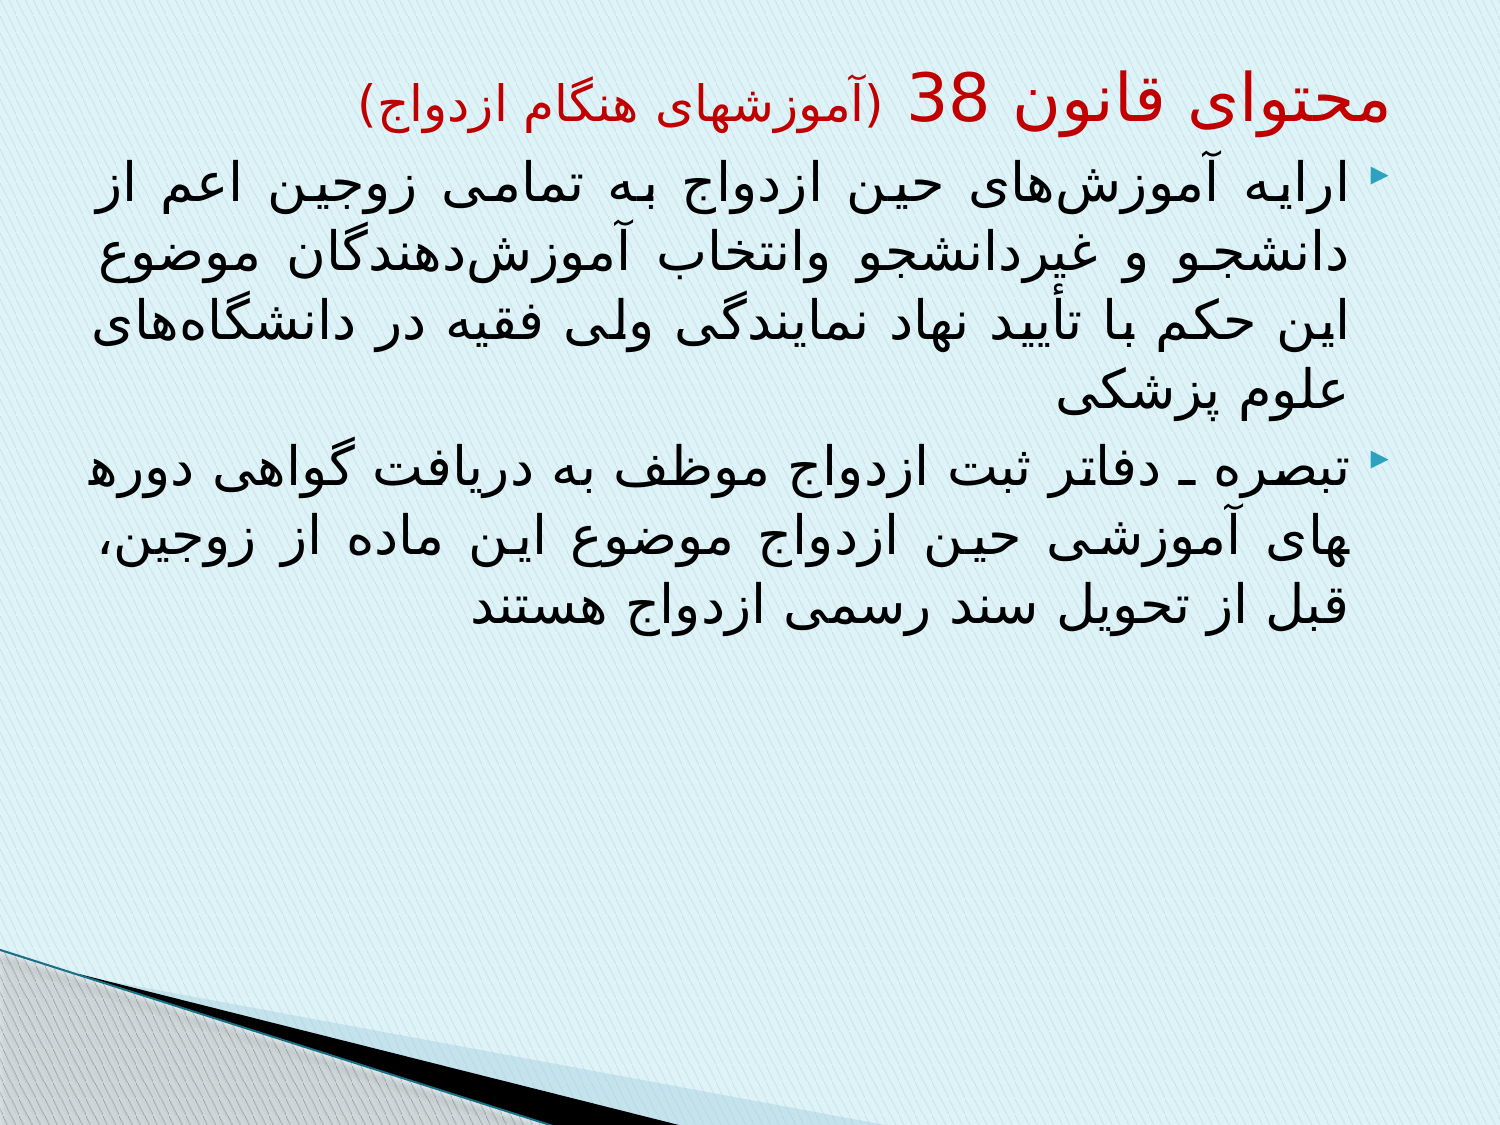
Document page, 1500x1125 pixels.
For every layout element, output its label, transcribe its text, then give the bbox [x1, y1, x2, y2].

list محتوای قانون 38 (آموزشهای هنگام ازدواج) ارایه آموزش‌های حین ازدواج به تمامی زوجین اعم از دانشجو و غیردانشجو وانتخاب آموزش‌دهندگان موضوع این حکم با تأیید نهاد نمایندگی ولی فقیه در دانشگاه‌های علوم پزشکی تبصره ـ دفاتر ثبت ازدواج موظف به دریافت گواهی دوره­های آموزشی حین ازدواج موضوع این ماده از زوجین، قبل از تحویل سند رسمی ازدواج هستند [75, 42, 1425, 986]
